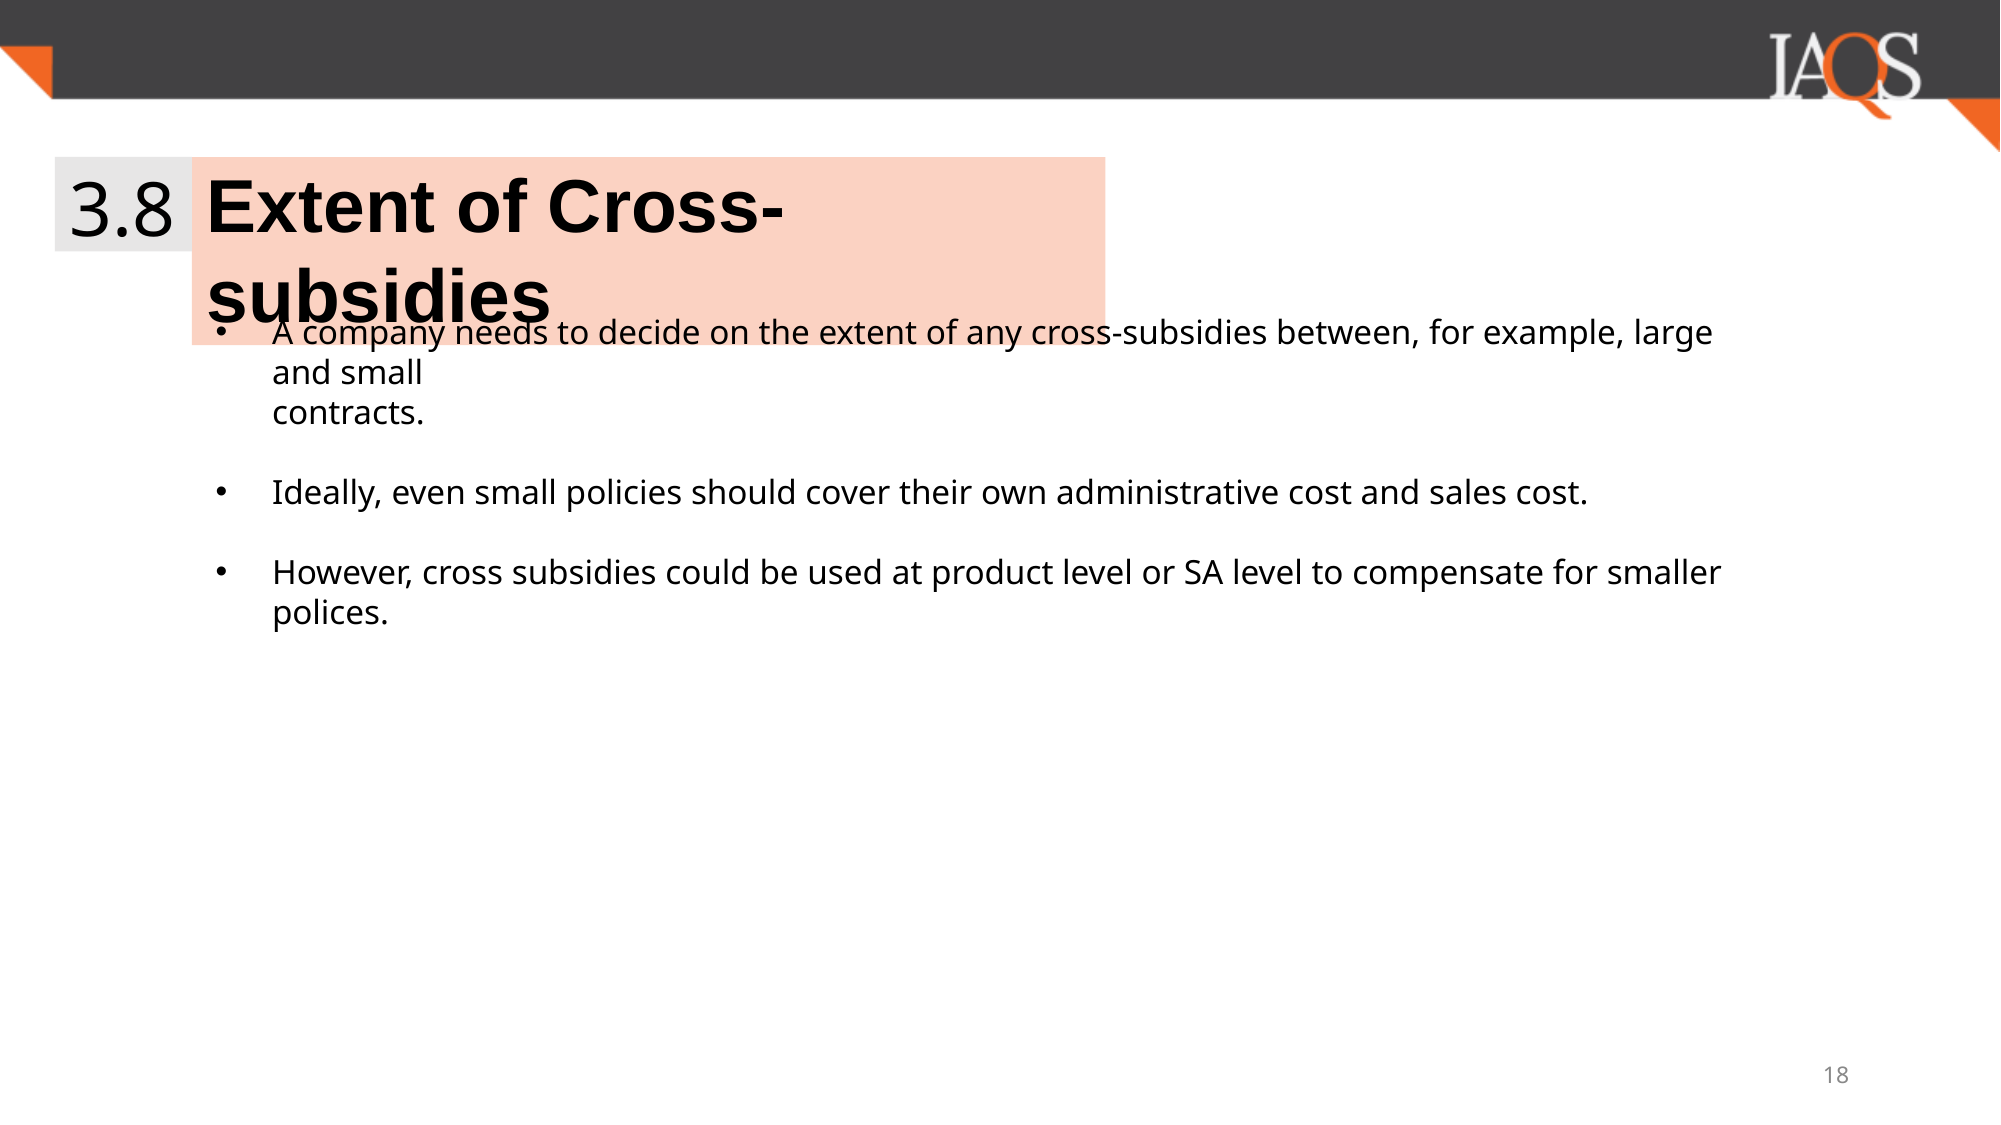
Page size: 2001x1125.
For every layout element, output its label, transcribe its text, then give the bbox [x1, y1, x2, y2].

text_box 3.8 [54, 156, 192, 252]
slide_number ‹#› [1820, 1057, 1857, 1125]
text_box A company needs to decide on the extent of any cross-subsidies between, for example, large and small contracts. Ideally, even small policies should cover their own administrative cost and sales cost. However, cross subsidies could be used at product level or SA level to compensate for smaller polices. [213, 309, 1781, 631]
picture [0, 0, 2000, 152]
title Extent of Cross-subsidies [191, 157, 1106, 346]
